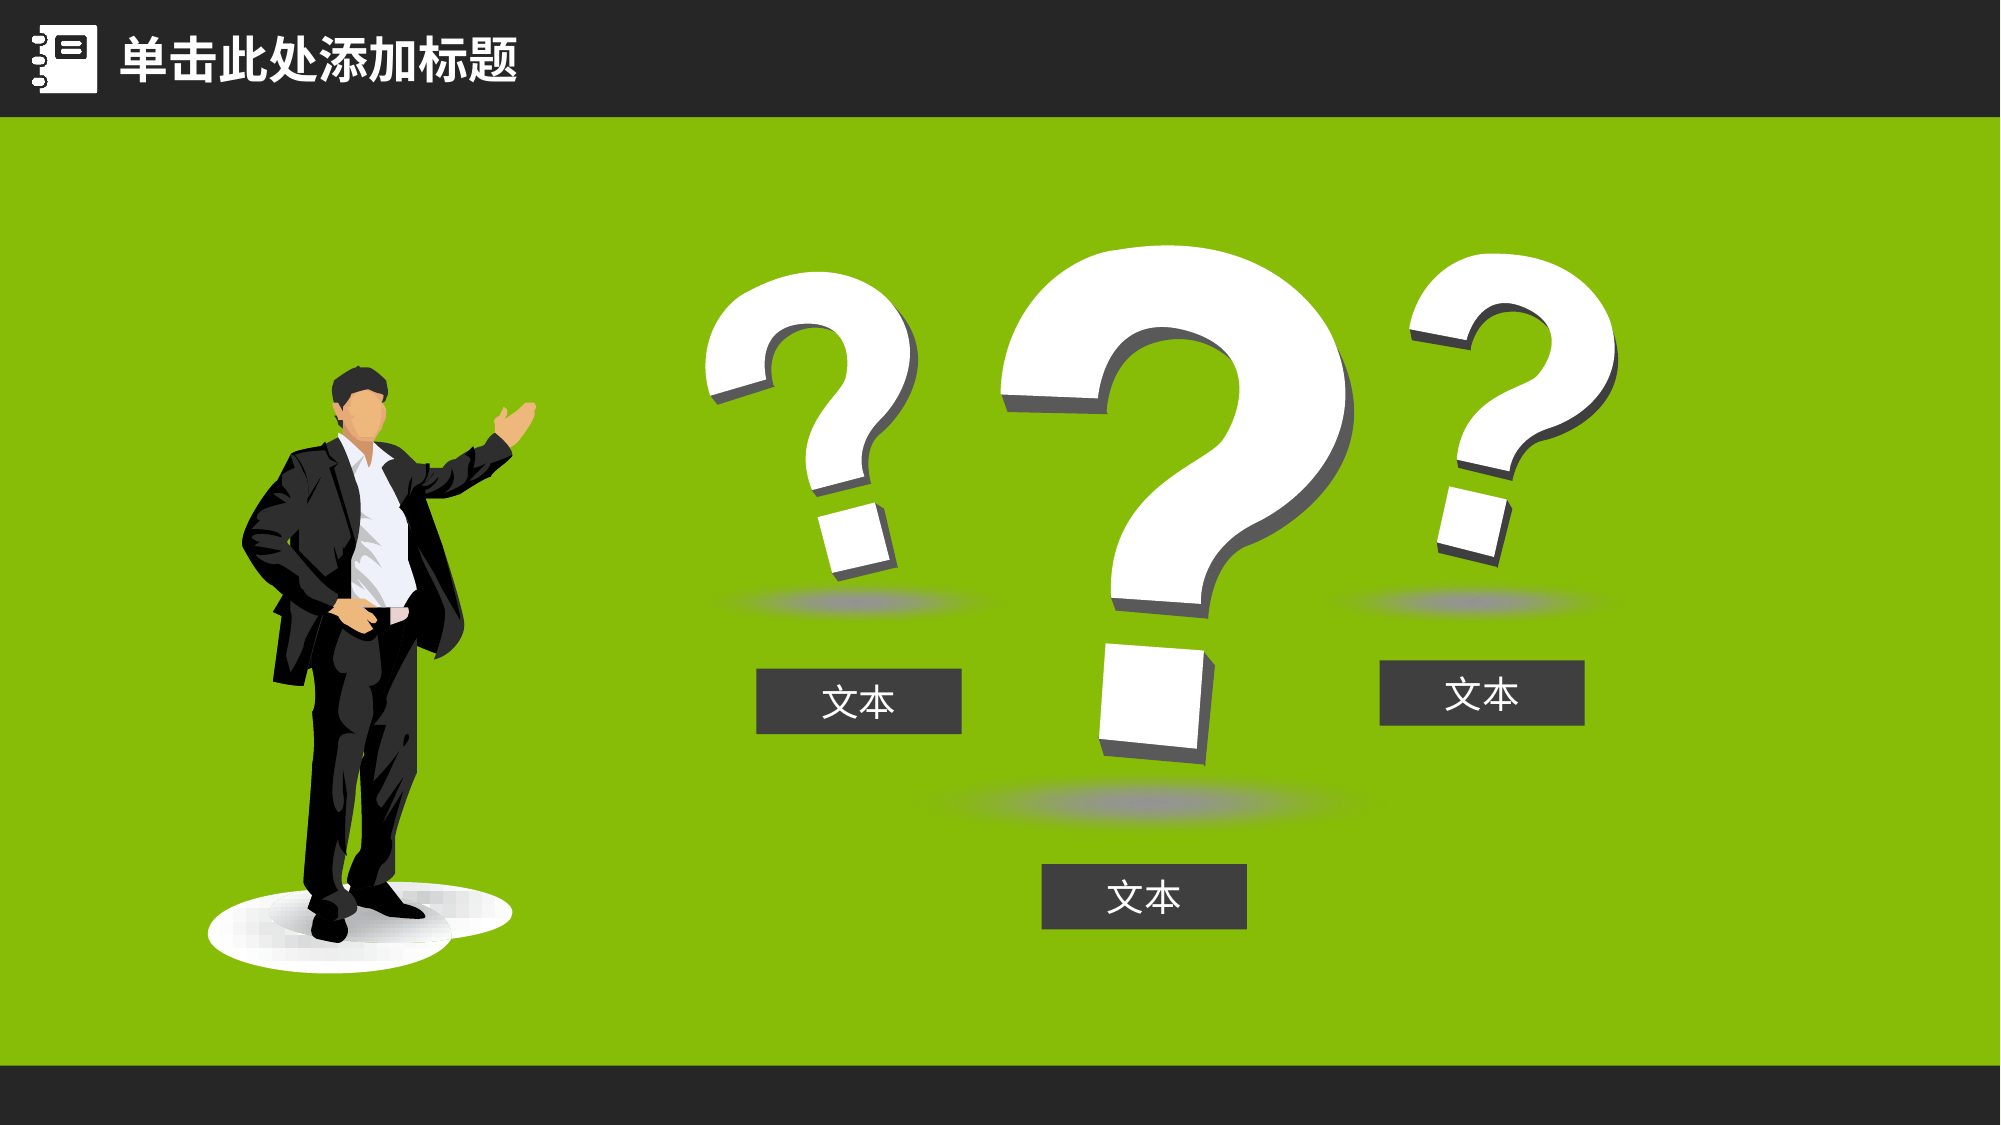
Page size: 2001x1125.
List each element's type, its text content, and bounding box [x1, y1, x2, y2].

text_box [1314, 225, 1633, 726]
picture [27, 20, 104, 98]
text_box [0, 0, 2000, 118]
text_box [696, 242, 905, 735]
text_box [905, 195, 1391, 930]
text_box 单击此处添加标题 [104, 21, 542, 97]
text_box [0, 1065, 2000, 1125]
picture [0, 0, 2001, 1125]
